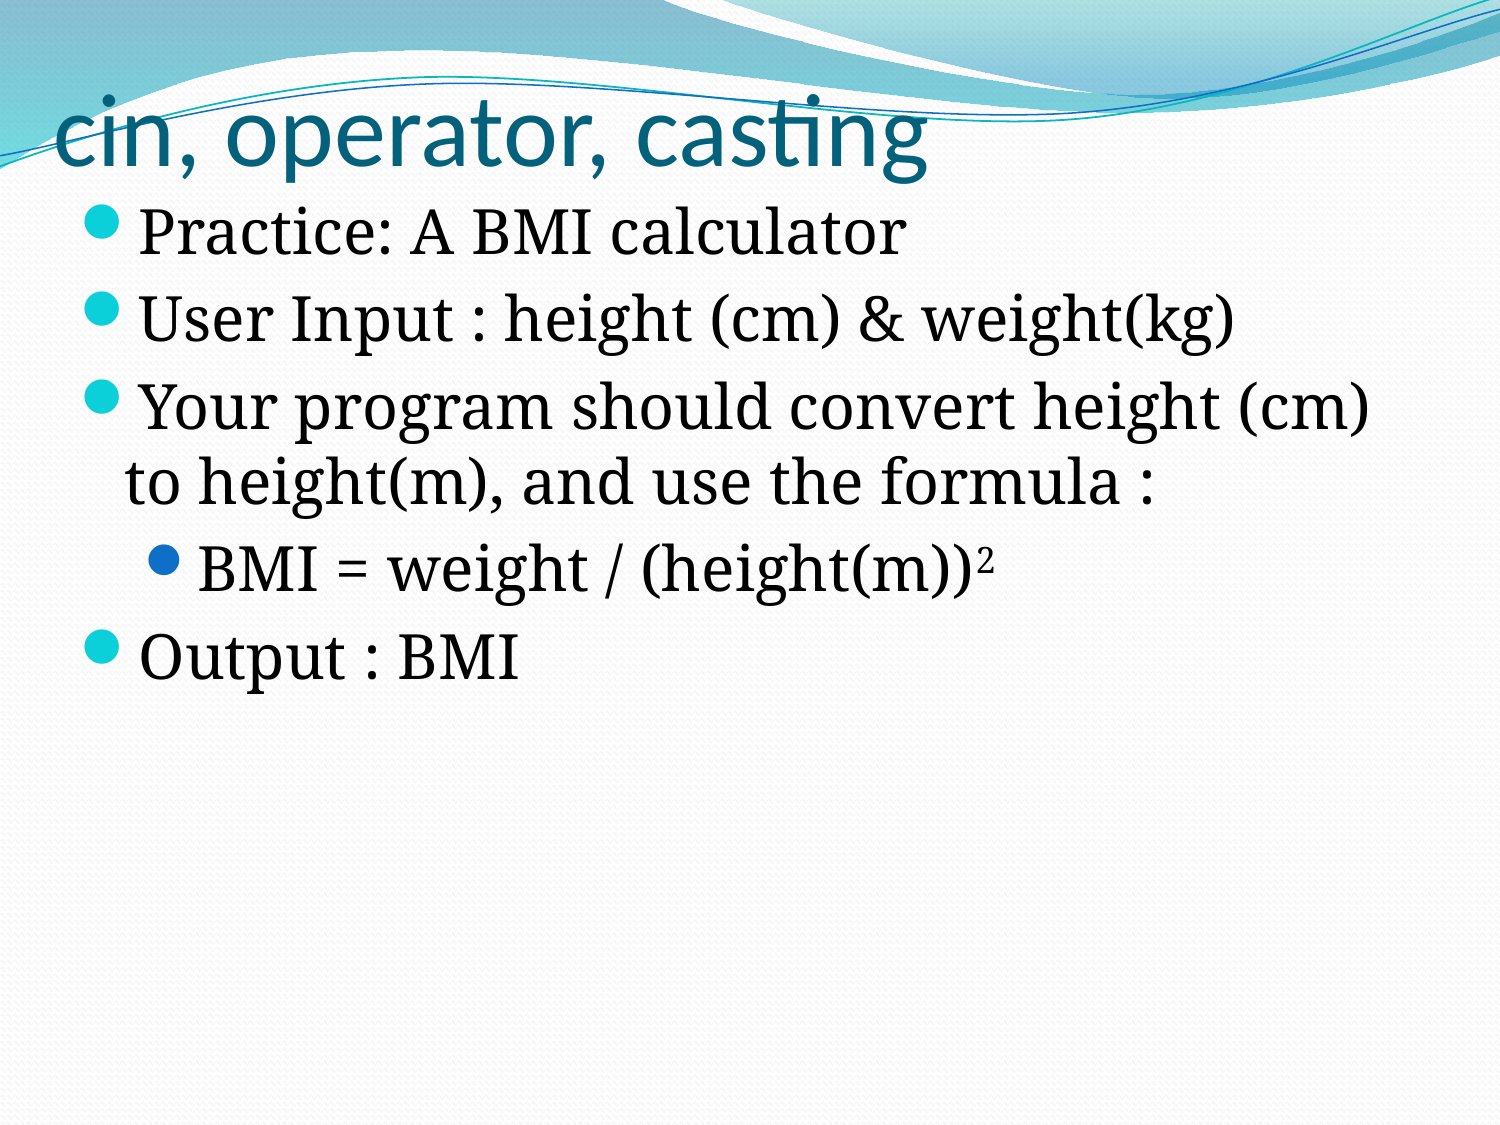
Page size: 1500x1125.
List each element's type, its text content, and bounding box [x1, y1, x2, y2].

list Practice: A BMI calculator User Input : height (cm) & weight(kg) Your program should convert height (cm) to height(m), and use the formula : BMI = weight / (height(m))2 Output : BMI [64, 184, 1415, 905]
title cin, operator, casting [53, 0, 1404, 188]
